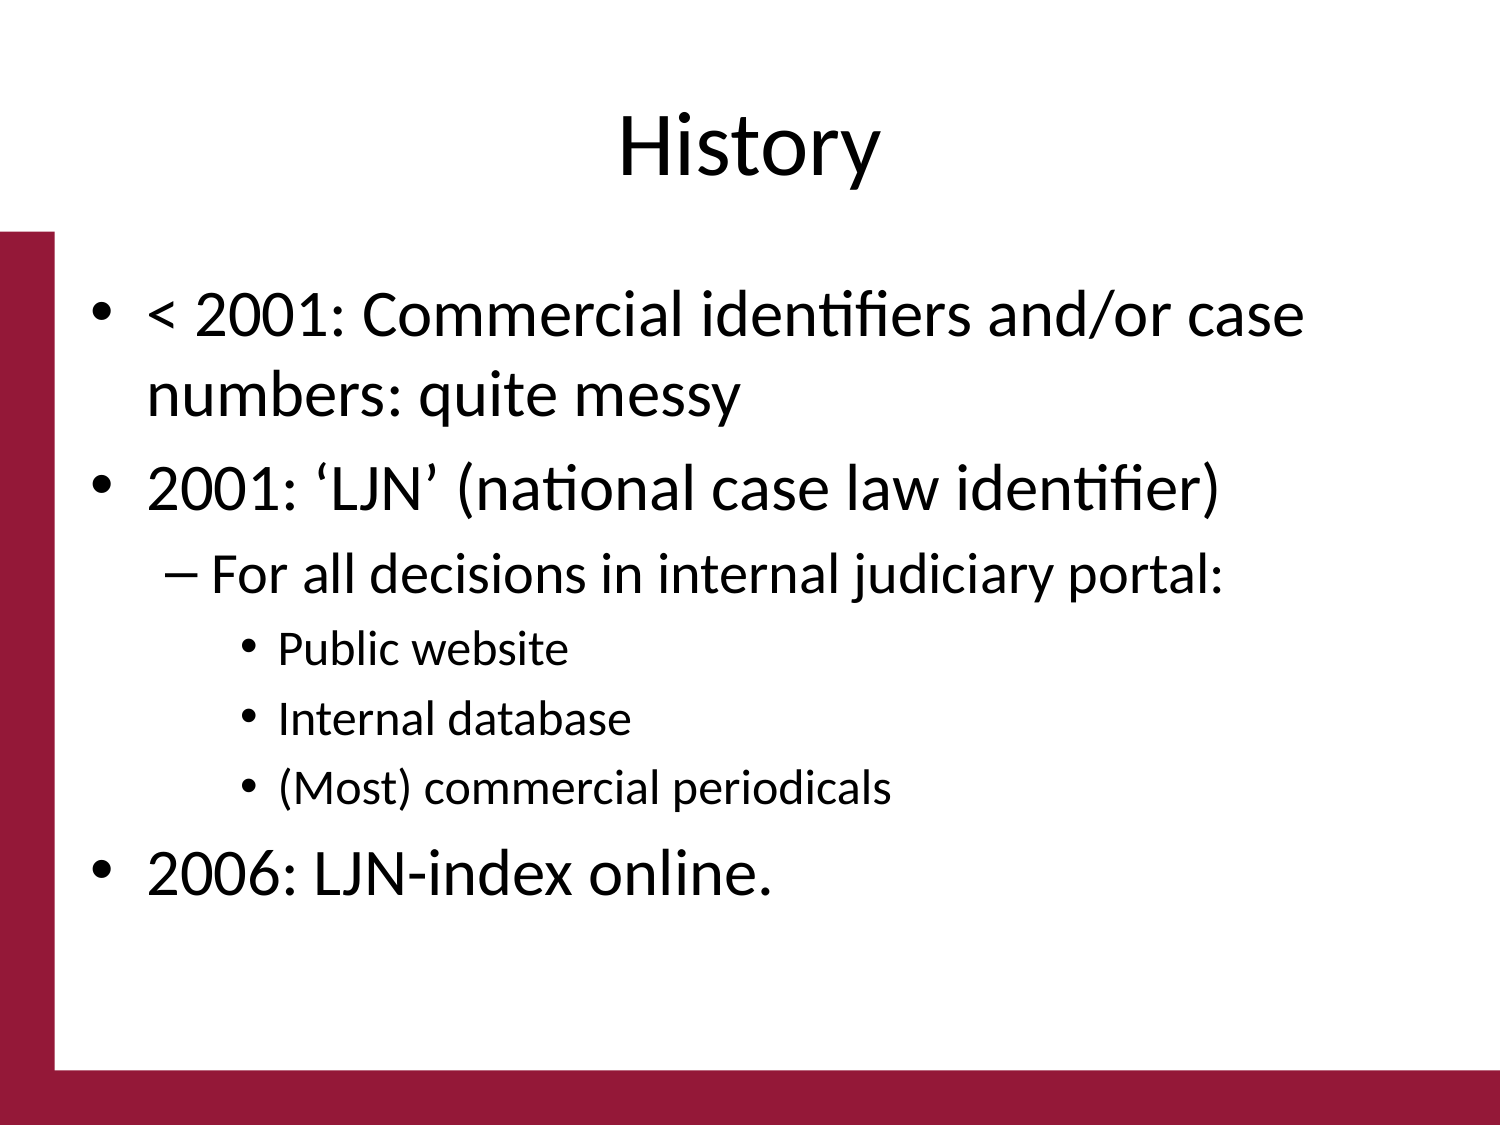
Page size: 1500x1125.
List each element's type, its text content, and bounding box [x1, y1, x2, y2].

text_box [0, 230, 57, 1125]
title History [75, 45, 1425, 233]
list < 2001: Commercial identifiers and/or case numbers: quite messy 2001: ‘LJN’ (national case law identifier) For all decisions in internal judiciary portal: Public website Internal database (Most) commercial periodicals 2006: LJN-index online. [75, 262, 1425, 1005]
text_box [57, 1068, 1500, 1125]
